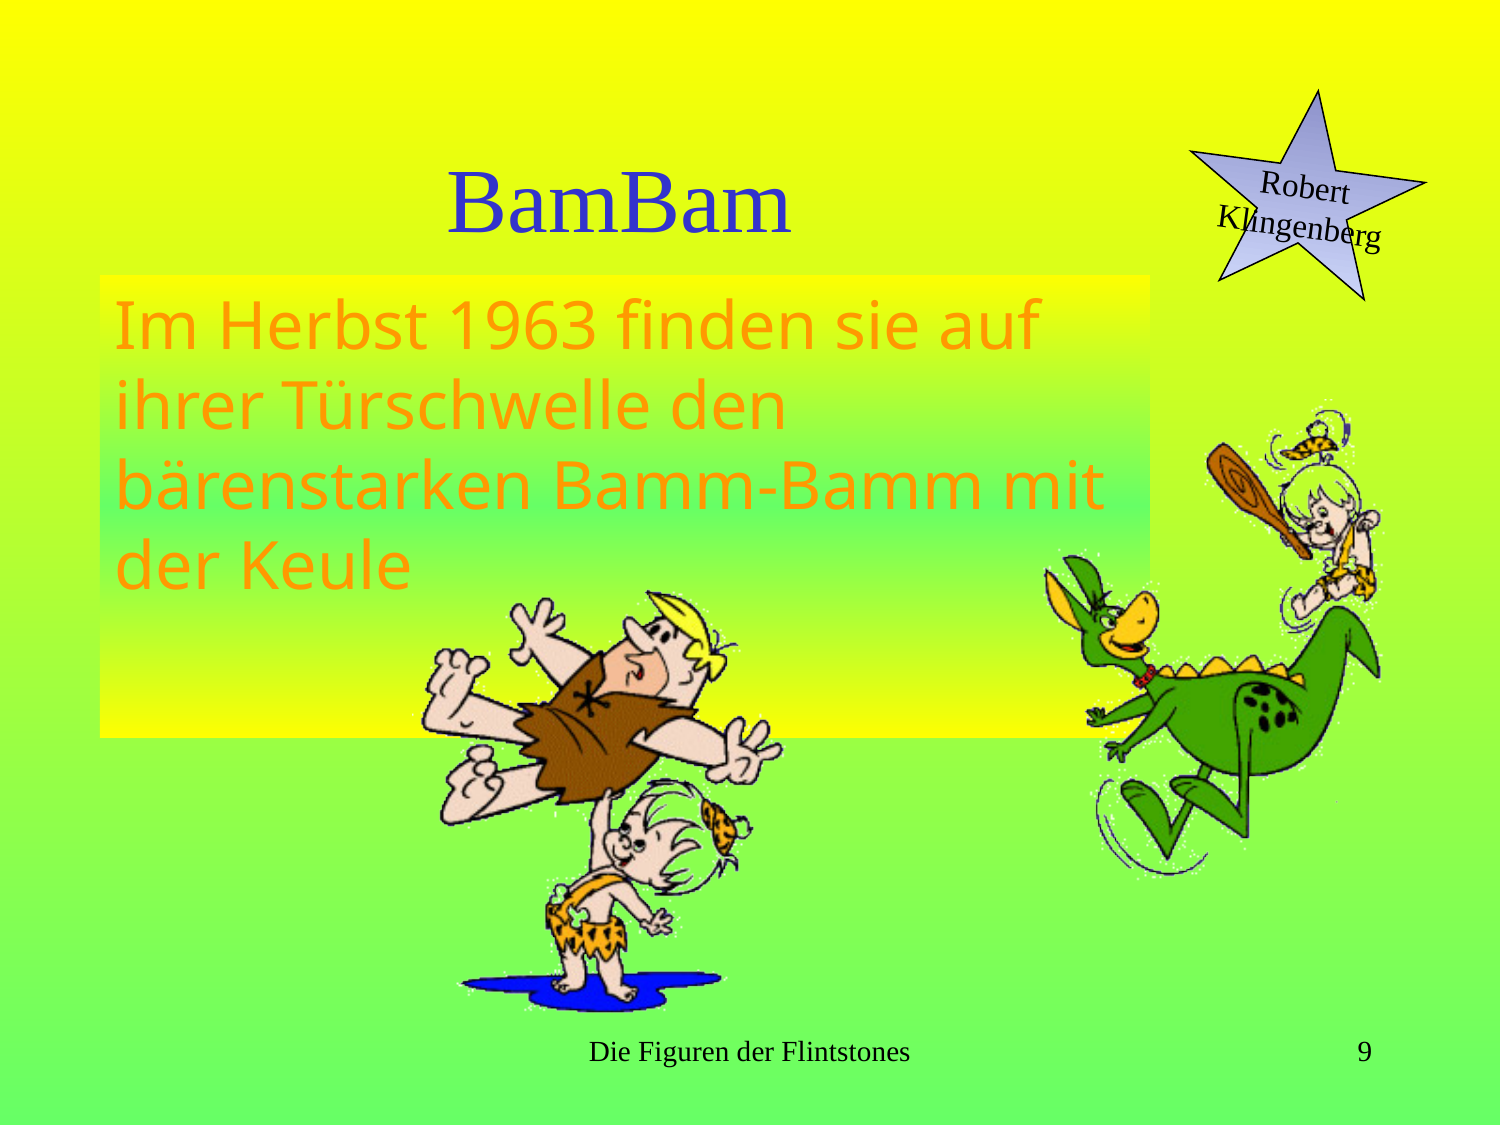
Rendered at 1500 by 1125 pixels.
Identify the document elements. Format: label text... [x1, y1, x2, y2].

title BamBam [112, 101, 1129, 275]
slide_number 9 [1074, 1024, 1388, 1101]
list Im Herbst 1963 finden sie auf ihrer Türschwelle den bärenstarken Bamm-Bamm mit der Keule [99, 275, 1150, 738]
picture [1024, 399, 1401, 886]
footer Die Figuren der Flintstones [512, 1024, 988, 1101]
picture [412, 562, 788, 1030]
